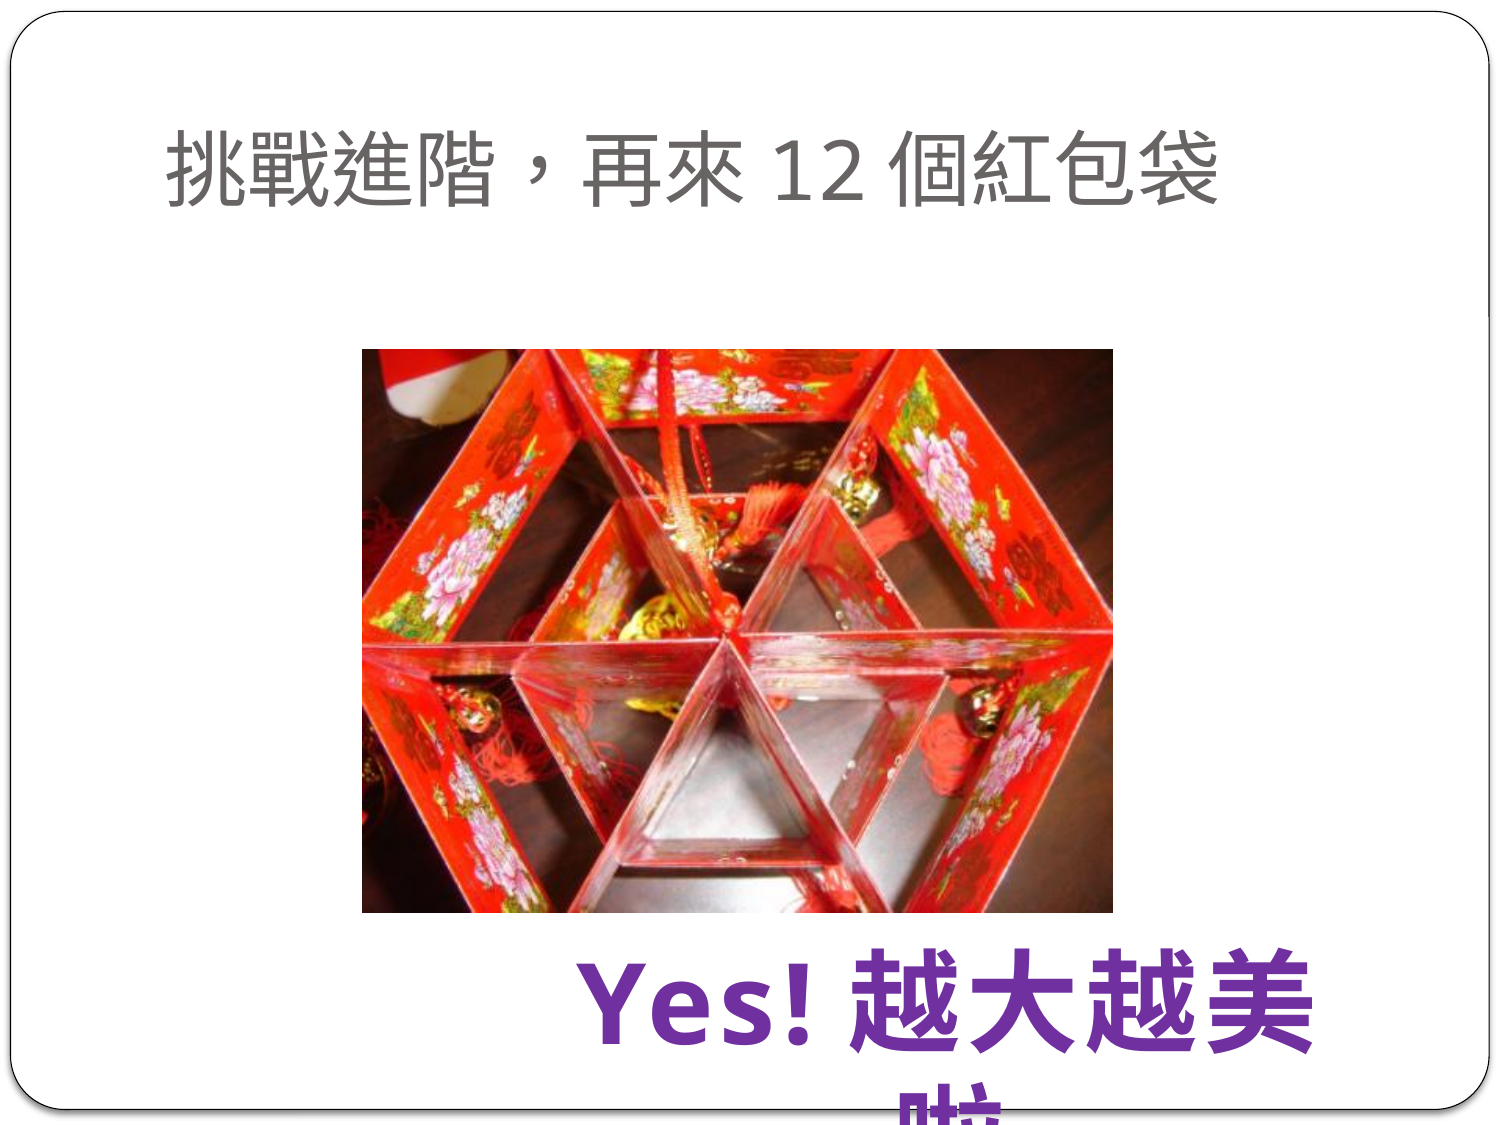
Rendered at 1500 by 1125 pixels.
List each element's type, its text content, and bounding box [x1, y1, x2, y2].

text_box Yes!越大越美啦 [512, 924, 1388, 1125]
picture [362, 349, 1113, 913]
title 挑戰進階，再來12個紅包袋 [150, 45, 1425, 233]
